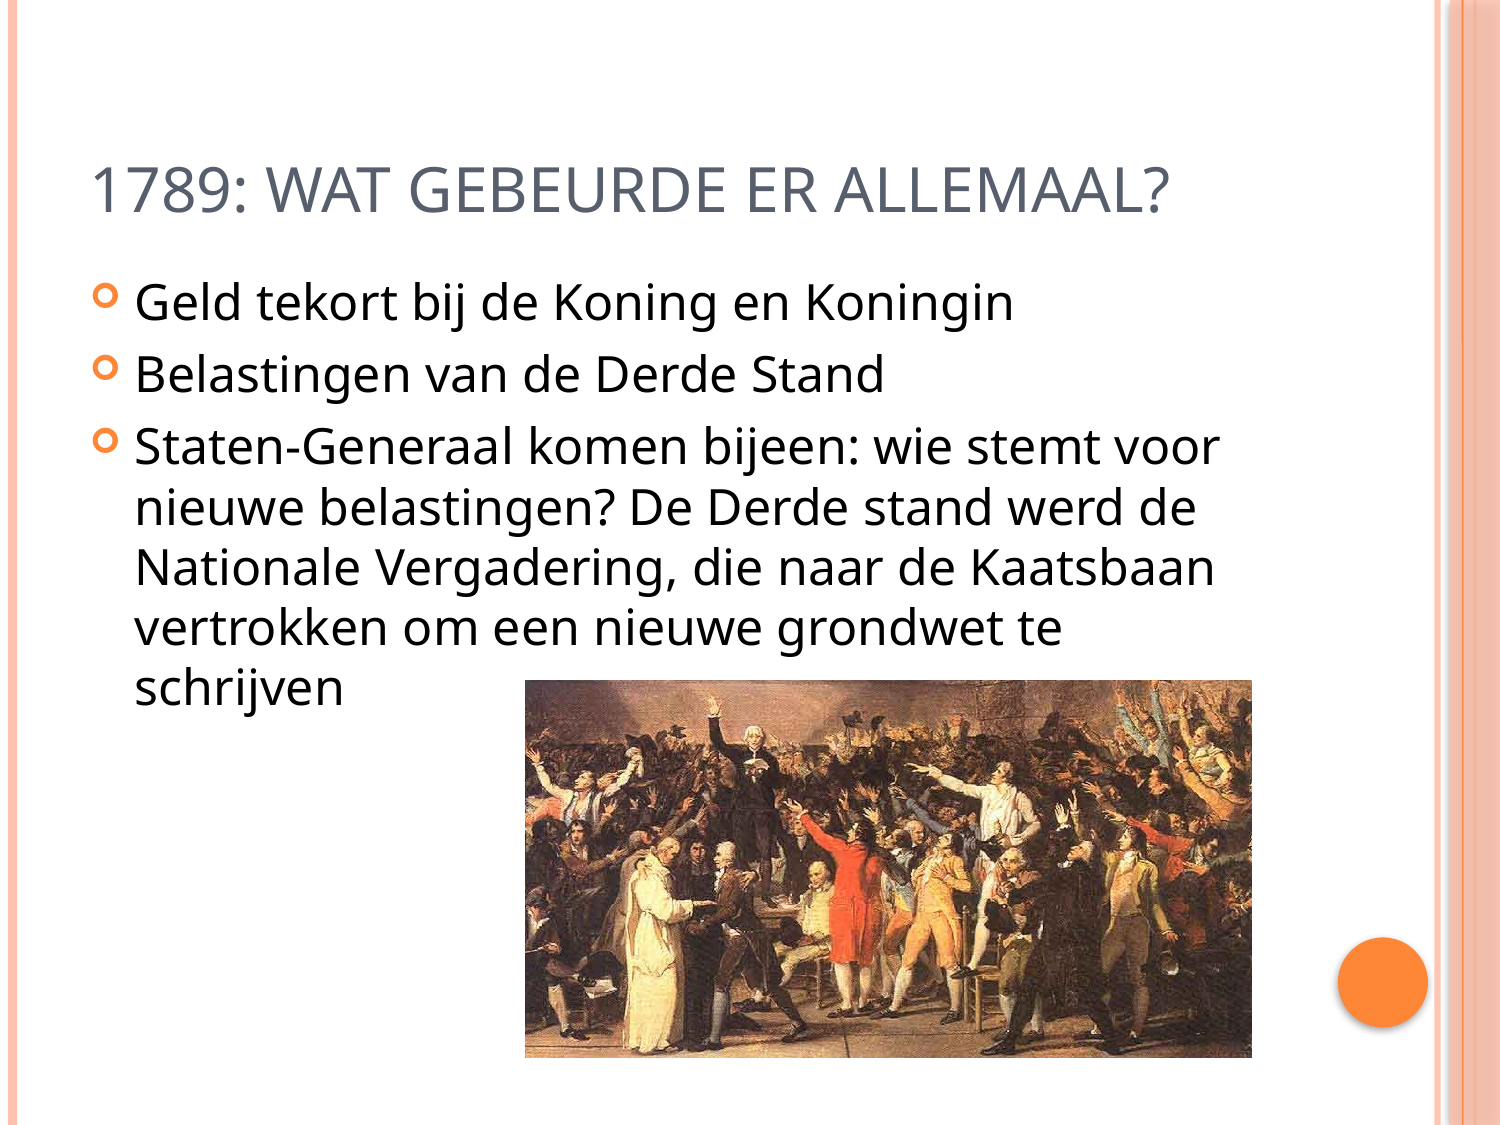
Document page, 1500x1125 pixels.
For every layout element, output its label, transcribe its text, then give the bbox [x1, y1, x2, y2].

picture [524, 680, 1253, 1059]
title 1789: wat gebeurde er allemaal? [75, 45, 1300, 233]
list Geld tekort bij de Koning en Koningin Belastingen van de Derde Stand Staten-Generaal komen bijeen: wie stemt voor nieuwe belastingen? De Derde stand werd de Nationale Vergadering, die naar de Kaatsbaan vertrokken om een nieuwe grondwet te schrijven [75, 262, 1300, 1062]
